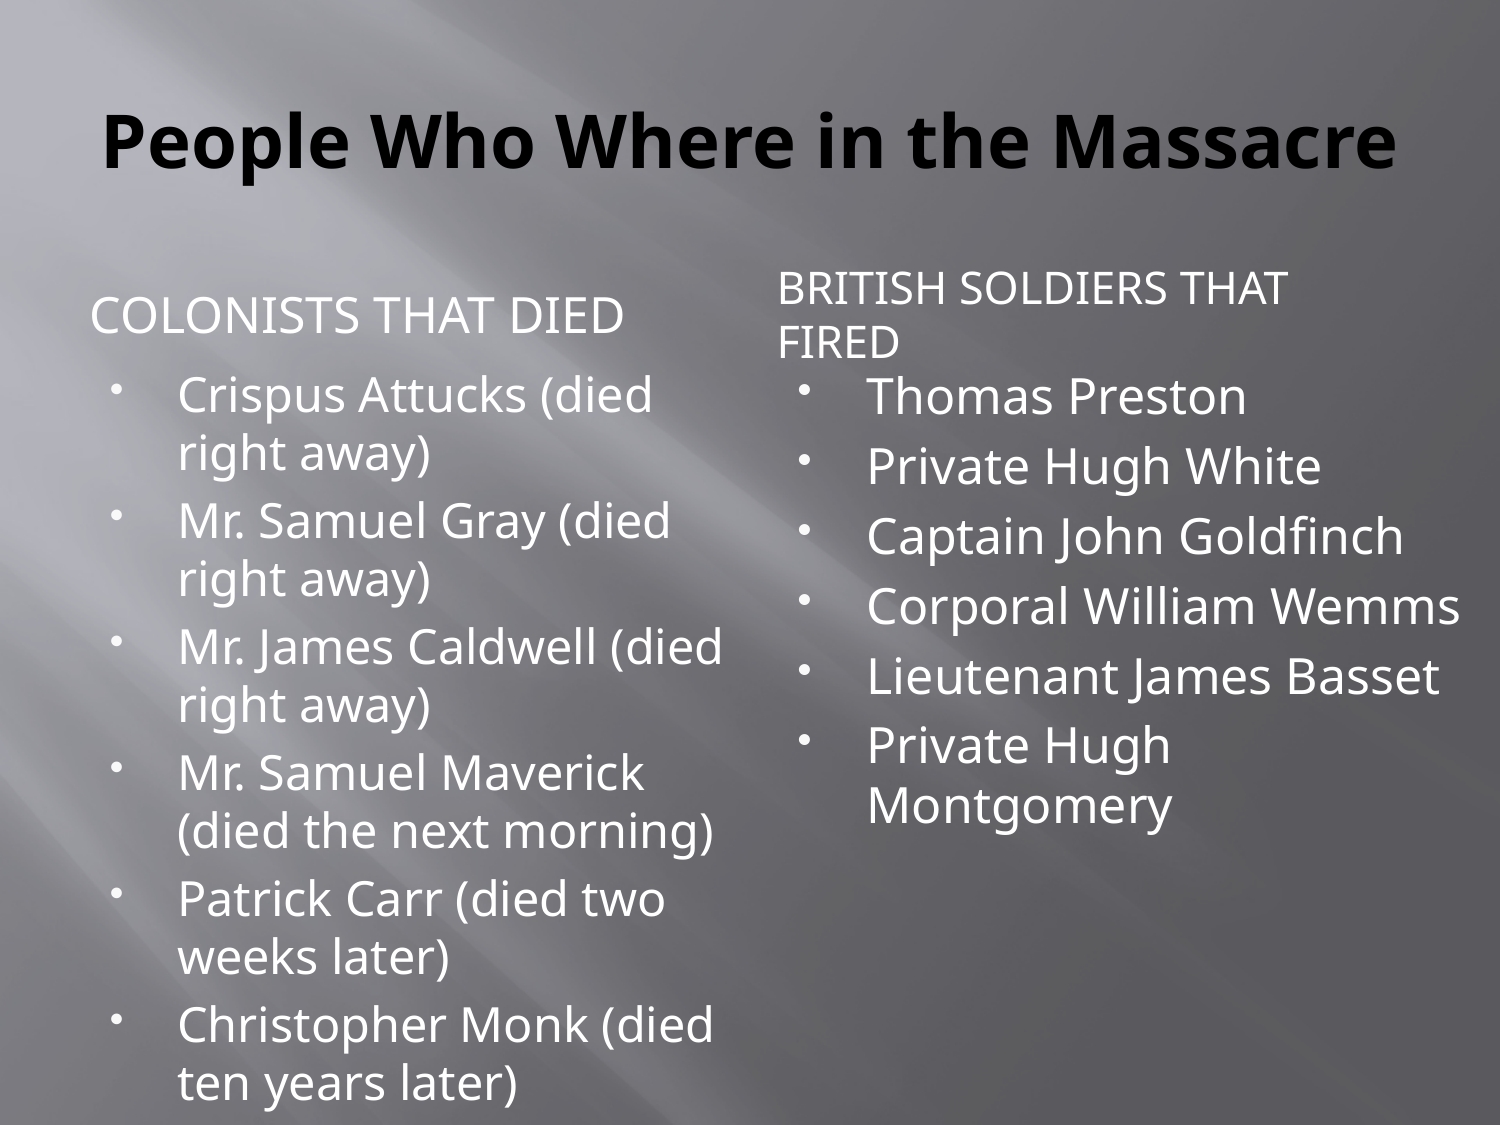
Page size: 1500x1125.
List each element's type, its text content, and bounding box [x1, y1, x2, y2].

list Colonists that died [75, 251, 738, 356]
list Thomas Preston Private Hugh White Captain John Goldfinch Corporal William Wemms Lieutenant James Basset Private Hugh Montgomery [761, 356, 1500, 1125]
list Crispus Attucks (died right away) Mr. Samuel Gray (died right away) Mr. James Caldwell (died right away) Mr. Samuel Maverick (died the next morning) Patrick Carr (died two weeks later) Christopher Monk (died ten years later) [75, 356, 761, 1125]
list British soldiers that fired [761, 251, 1425, 356]
title People Who Where in the Massacre [75, 44, 1425, 233]
